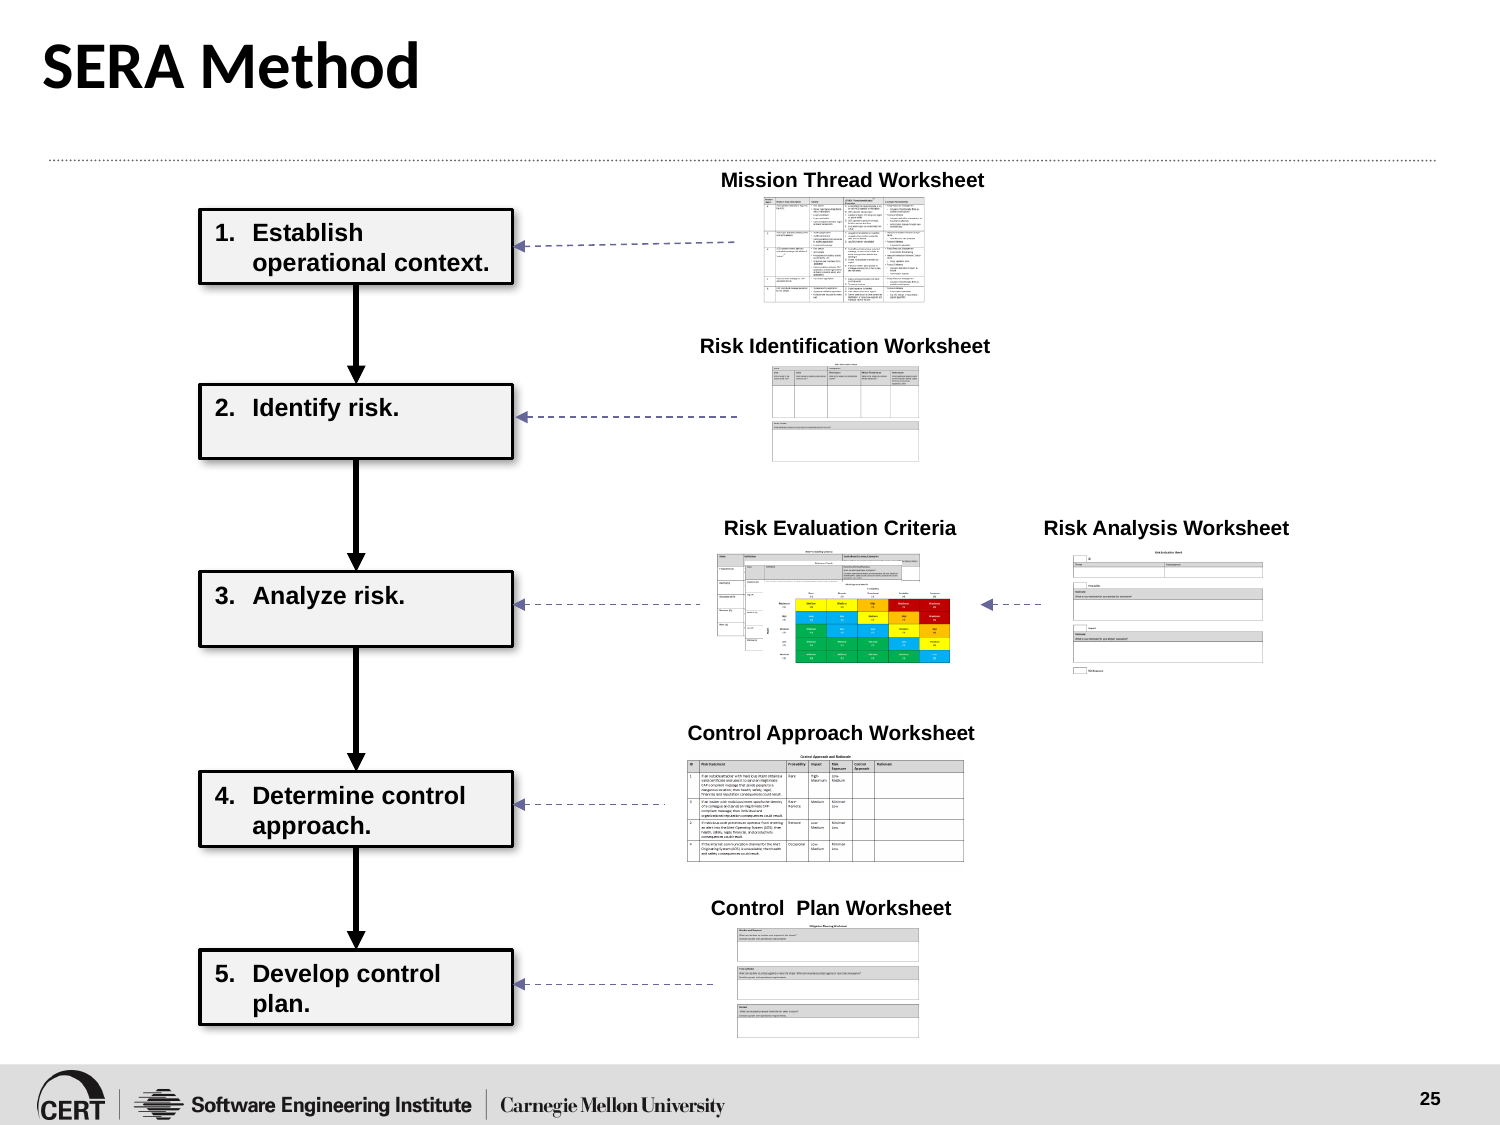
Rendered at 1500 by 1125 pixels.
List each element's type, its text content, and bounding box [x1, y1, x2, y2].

picture [37, 1069, 725, 1122]
text_box 5. Develop control plan. [199, 949, 513, 1025]
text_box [512, 241, 738, 248]
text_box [687, 887, 976, 1044]
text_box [664, 324, 1026, 466]
title SERA Method [42, 37, 1434, 155]
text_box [1020, 507, 1313, 680]
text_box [662, 712, 1001, 872]
text_box 1. Establish operational context. [199, 209, 513, 284]
text_box 4. Determine control approach. [199, 771, 513, 847]
text_box 2. Identify risk. [199, 384, 513, 459]
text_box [699, 158, 1006, 307]
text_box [700, 507, 981, 668]
text_box 3. Analyze risk. [199, 571, 513, 647]
